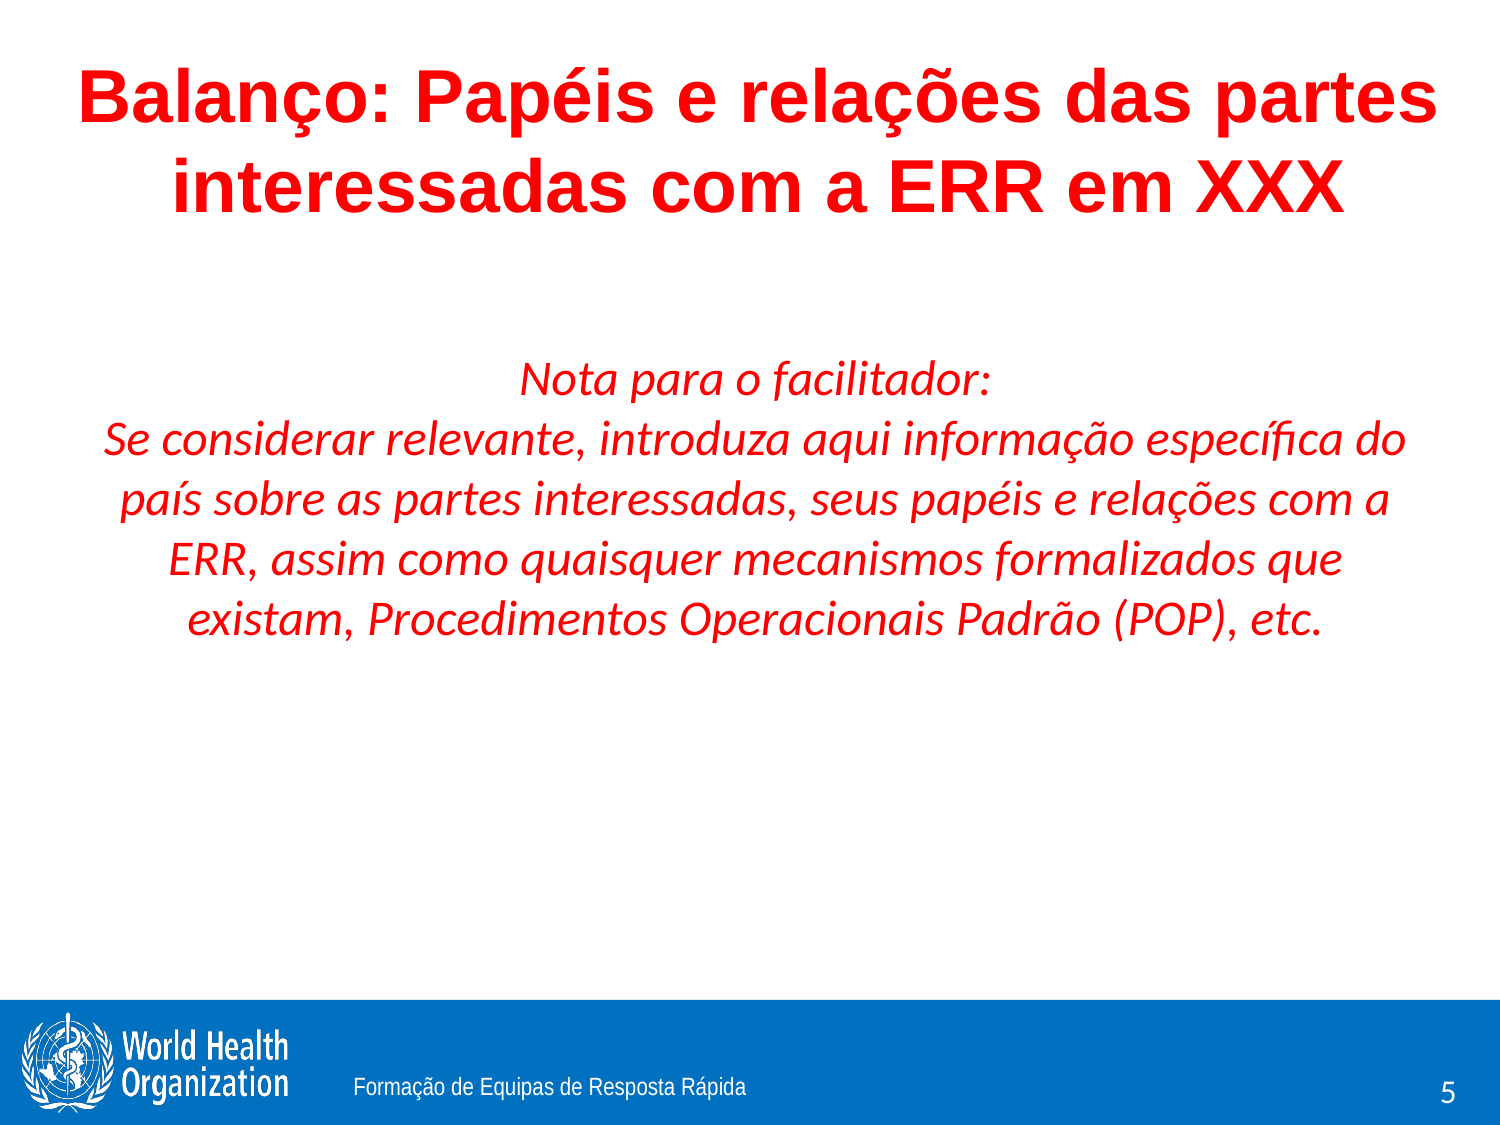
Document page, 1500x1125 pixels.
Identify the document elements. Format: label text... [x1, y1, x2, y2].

picture [21, 1012, 288, 1113]
title Balanço: Papéis e relações das partes interessadas com a ERR em XXX [17, 44, 1500, 232]
text_box Nota para o facilitador: Se considerar relevante, introduza aqui informação específica do país sobre as partes interessadas, seus papéis e relações com a ERR, assim como quaisquer mecanismos formalizados que existam, Procedimentos Operacionais Padrão (POP), etc. [88, 338, 1424, 713]
